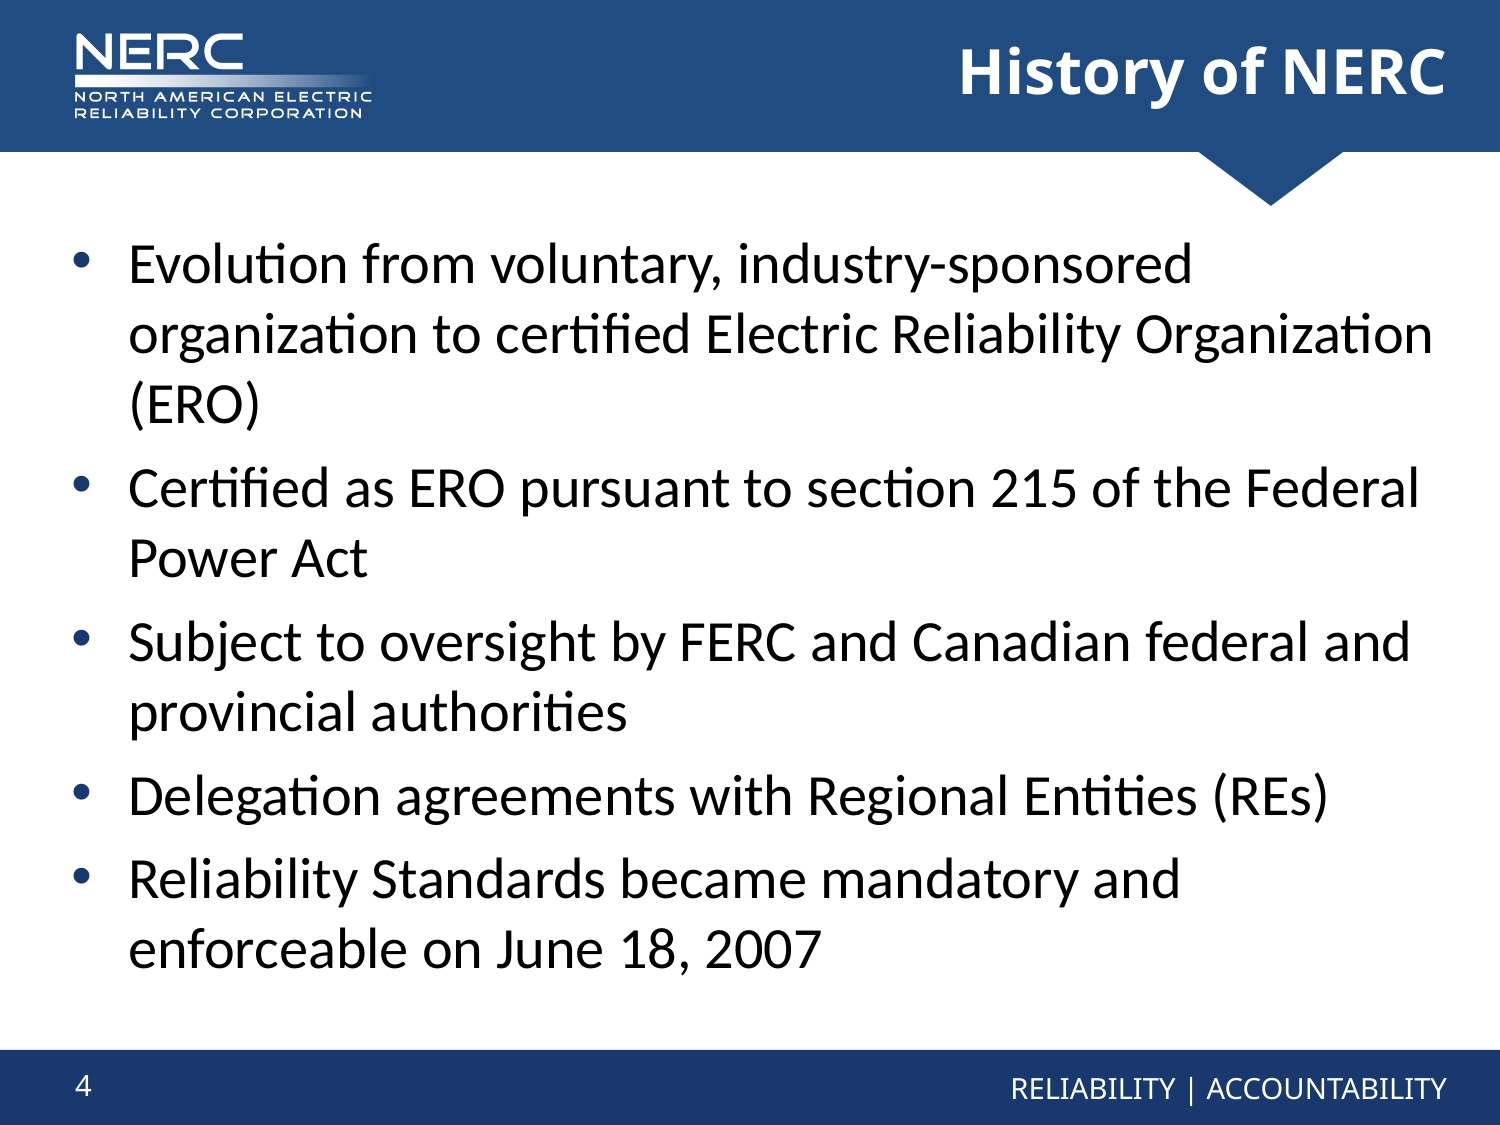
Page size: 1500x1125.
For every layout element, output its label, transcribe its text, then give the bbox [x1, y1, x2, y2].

list Evolution from voluntary, industry-sponsored organization to certified Electric Reliability Organization (ERO) Certified as ERO pursuant to section 215 of the Federal Power Act Subject to oversight by FERC and Canadian federal and provincial authorities Delegation agreements with Regional Entities (REs) Reliability Standards became mandatory and enforceable on June 18, 2007 [56, 217, 1463, 1018]
picture [0, 0, 1500, 206]
title History of NERC [474, 24, 1463, 133]
